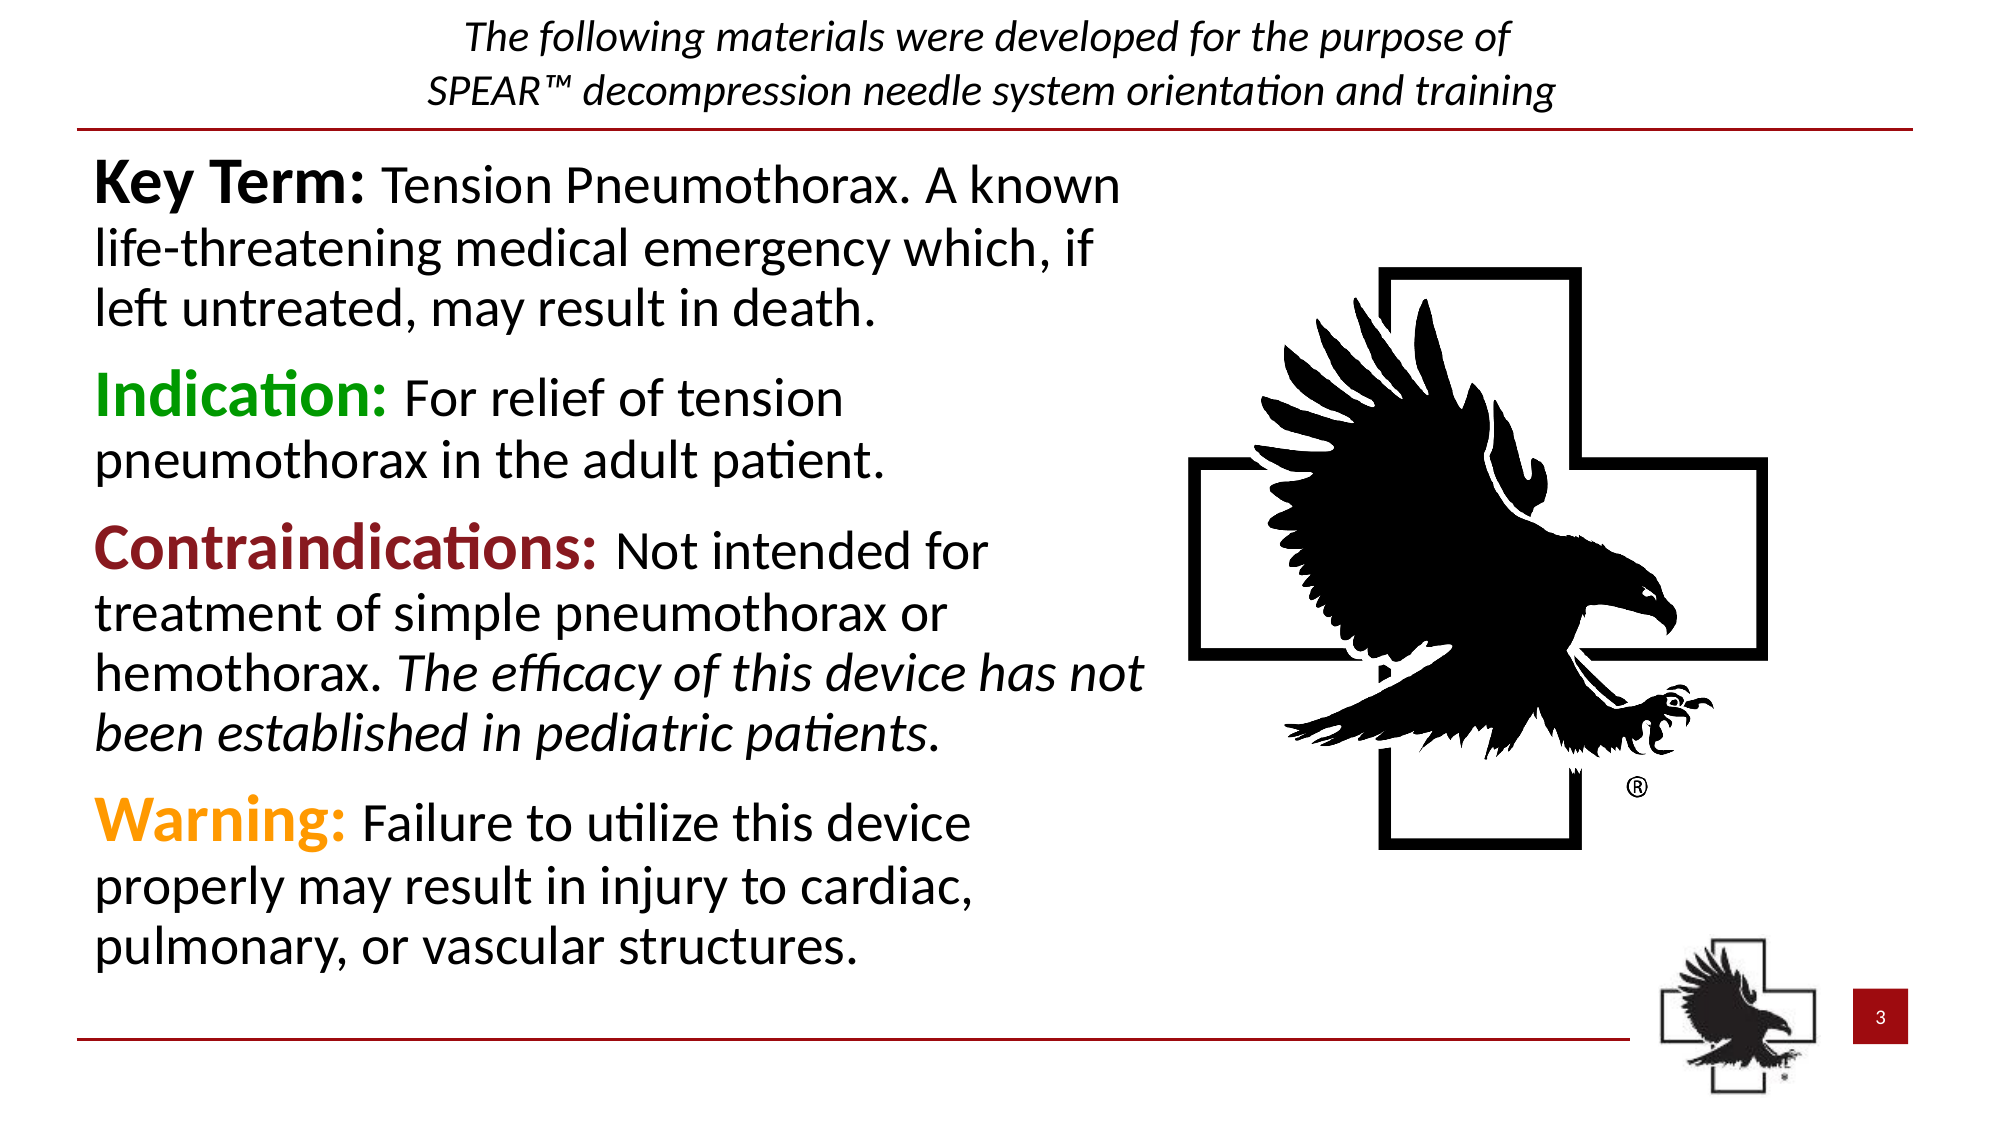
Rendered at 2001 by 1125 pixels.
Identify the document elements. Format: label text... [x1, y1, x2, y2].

slide_number 3 [1853, 988, 1909, 1045]
text_box The following materials were developed for the purpose of SPEAR™ decompression needle system orientation and training [26, 0, 1961, 122]
picture [1188, 267, 1768, 850]
list Key Term: Tension Pneumothorax. A known life-threatening medical emergency which, if left untreated, may result in death. Indication: For relief of tension pneumothorax in the adult patient. Contraindications: Not intended for treatment of simple pneumothorax or hemothorax. The efficacy of this device has not been established in pediatric patients. Warning: Failure to utilize this device properly may result in injury to cardiac, pulmonary, or vascular structures. [80, 138, 1171, 1017]
picture [1658, 934, 1821, 1098]
